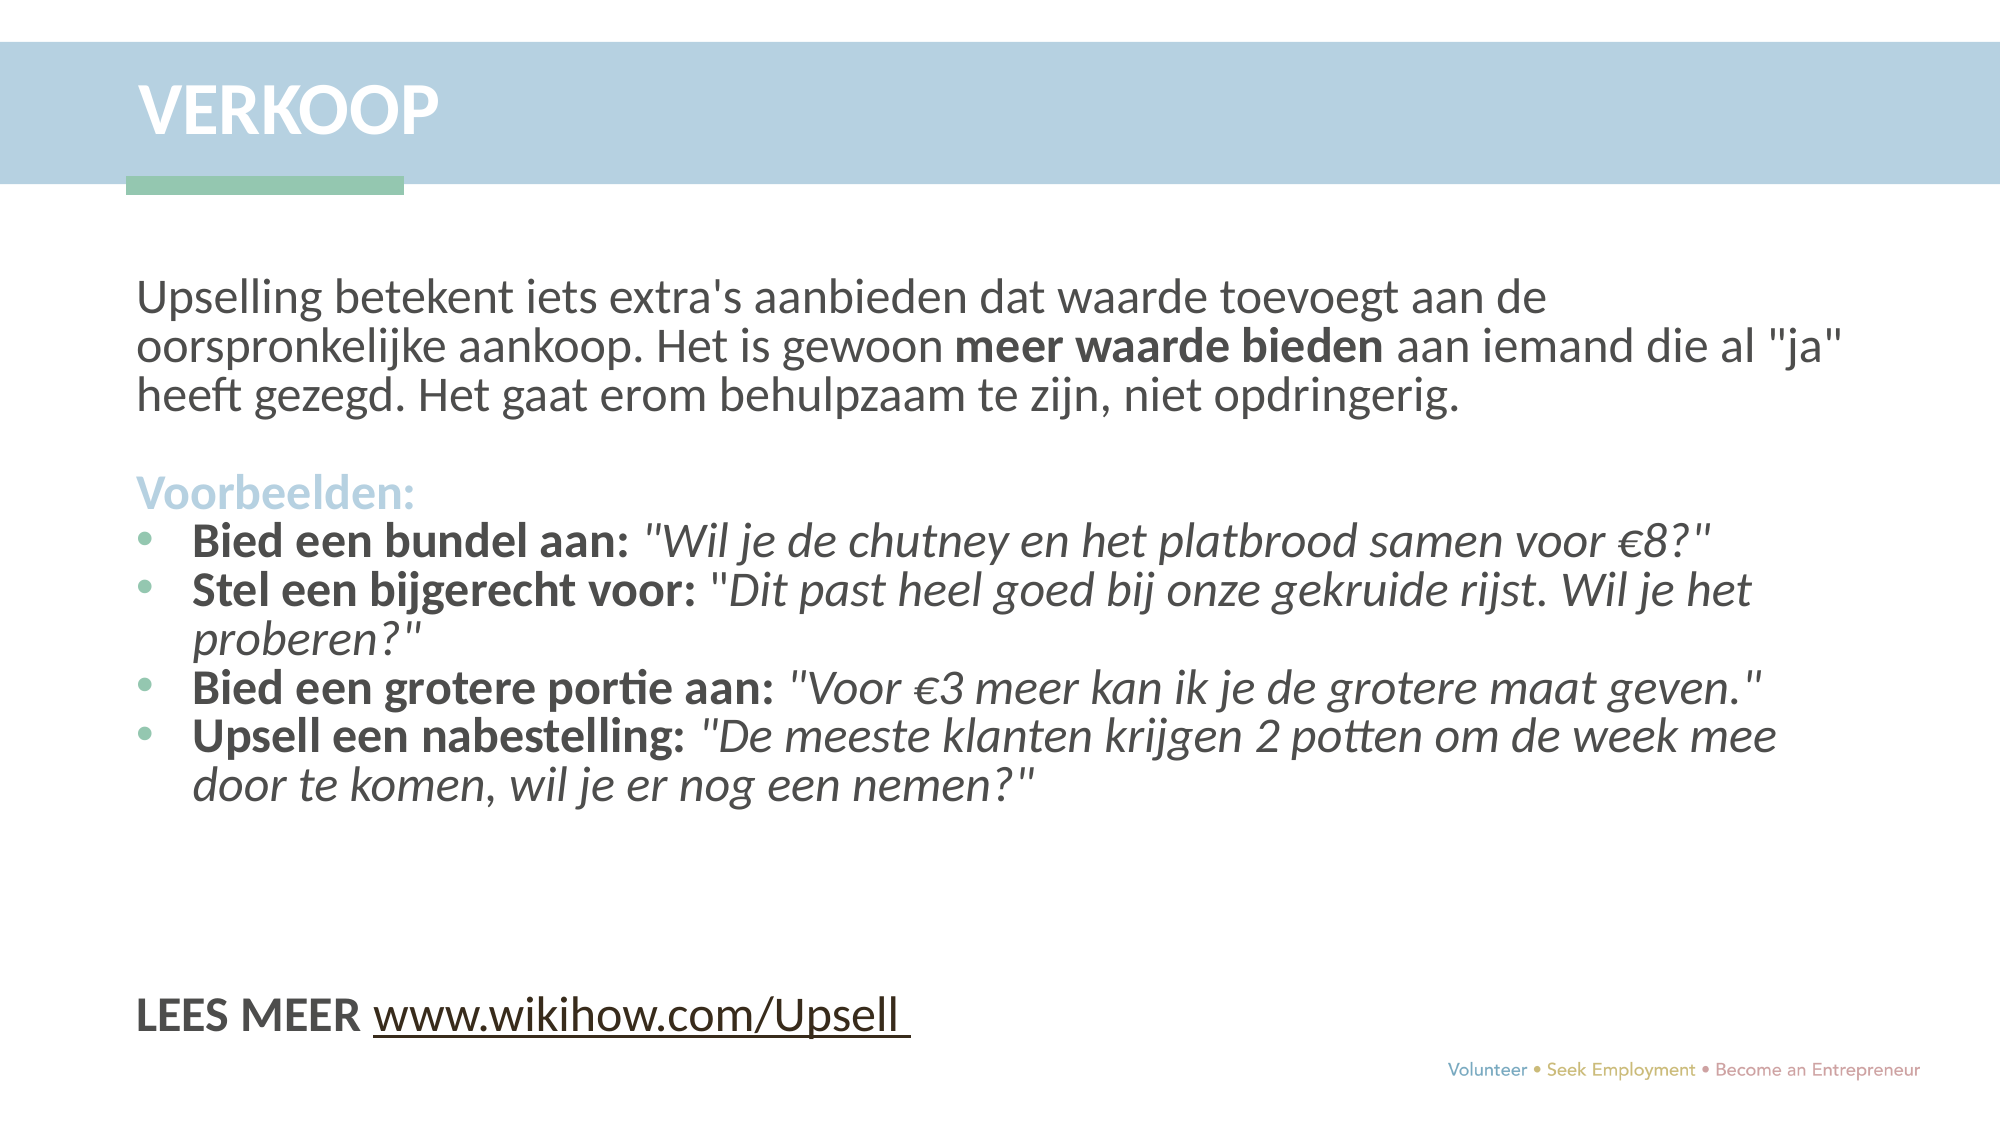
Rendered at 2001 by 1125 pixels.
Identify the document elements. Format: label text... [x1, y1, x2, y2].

picture [1418, 1046, 1971, 1103]
list VERKOOP [123, 51, 1913, 170]
list Upselling betekent iets extra's aanbieden dat waarde toevoegt aan de oorspronkelijke aankoop. Het is gewoon meer waarde bieden aan iemand die al "ja" heeft gezegd. Het gaat erom behulpzaam te zijn, niet opdringerig. Voorbeelden: Bied een bundel aan: "Wil je de chutney en het platbrood samen voor €8?" Stel een bijgerecht voor: "Dit past heel goed bij onze gekruide rijst. Wil je het proberen?" Bied een grotere portie aan: "Voor €3 meer kan ik je de grotere maat geven." Upsell een nabestelling: "De meeste klanten krijgen 2 potten om de week mee door te komen, wil je er nog een nemen?" LEES MEER www.wikihow.com/Upsell [121, 267, 1883, 1005]
